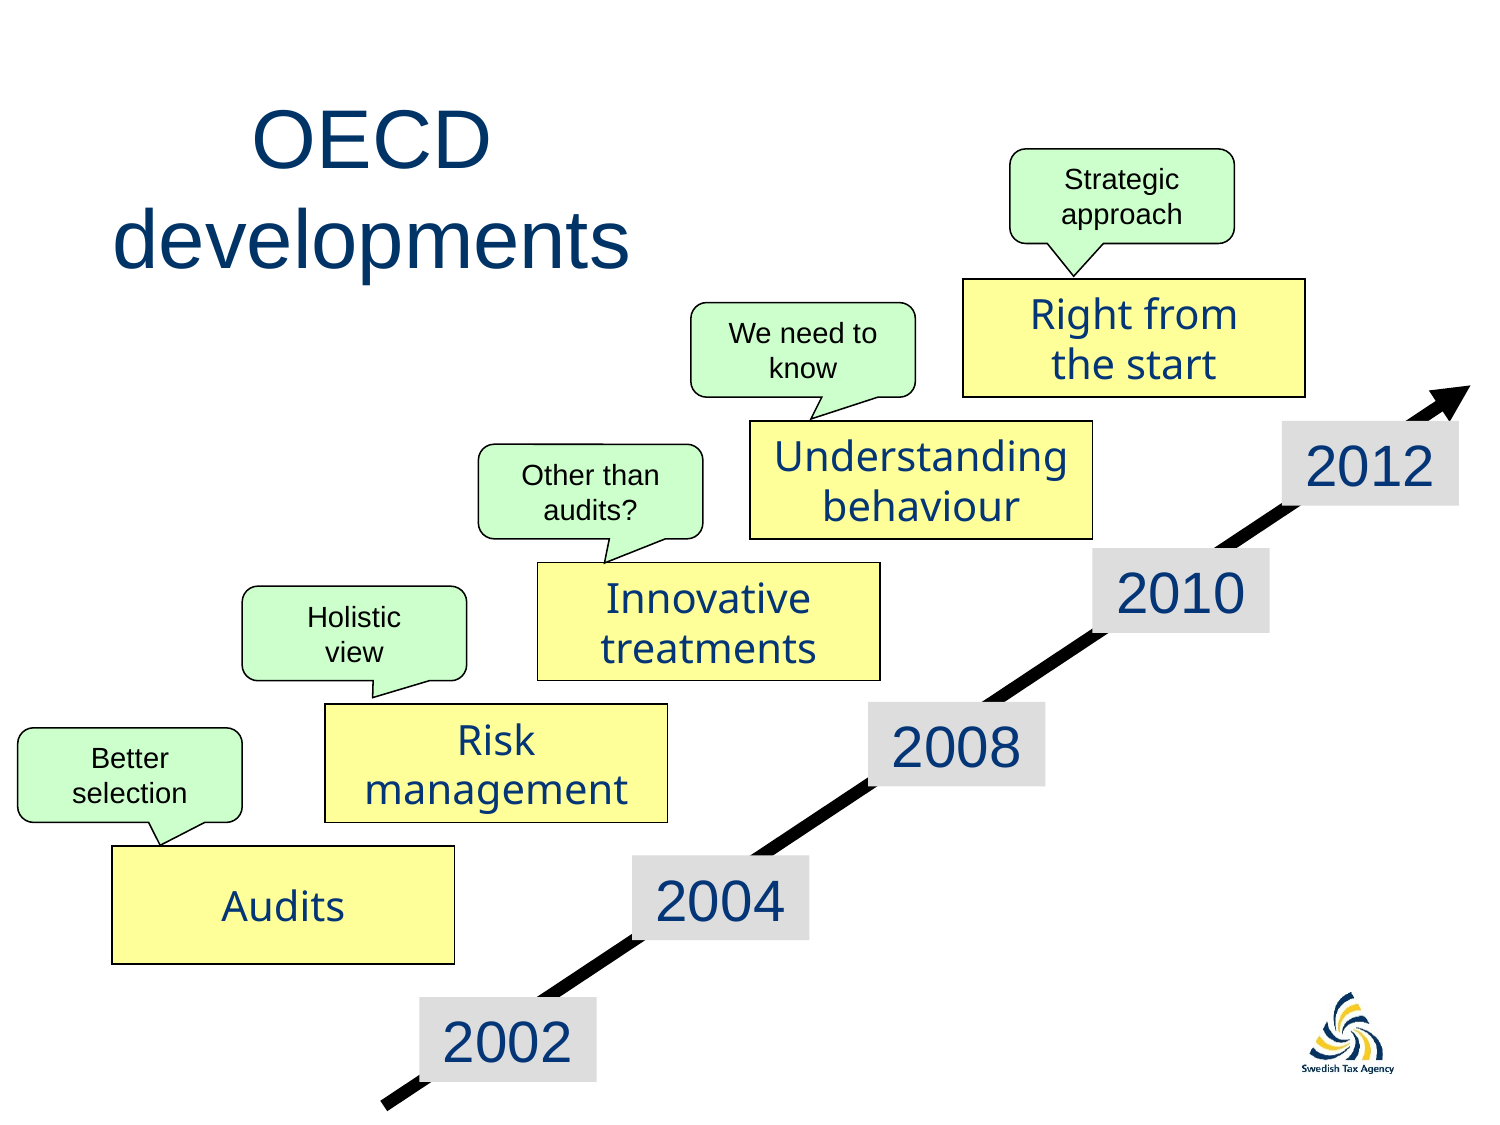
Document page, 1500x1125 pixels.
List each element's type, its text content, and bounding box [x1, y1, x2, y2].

text_box Holistic view [242, 586, 467, 698]
text_box 2012 [1281, 420, 1459, 506]
text_box OECD developments [29, 78, 715, 293]
picture [1302, 992, 1394, 1074]
text_box Risk management [324, 704, 668, 823]
text_box 2010 [1092, 548, 1270, 633]
text_box 2008 [868, 701, 1046, 787]
text_box Understanding behaviour [750, 420, 1093, 539]
text_box 2004 [632, 855, 810, 941]
text_box Right from the start [962, 278, 1306, 398]
text_box 2002 [419, 997, 597, 1082]
text_box We need to know [690, 302, 916, 419]
text_box [1418, 385, 1471, 420]
text_box Innovative treatments [537, 562, 880, 681]
text_box Better selection [17, 727, 243, 846]
text_box Audits [112, 846, 455, 965]
text_box Other than audits? [478, 444, 703, 564]
text_box Strategic approach [1009, 148, 1235, 277]
